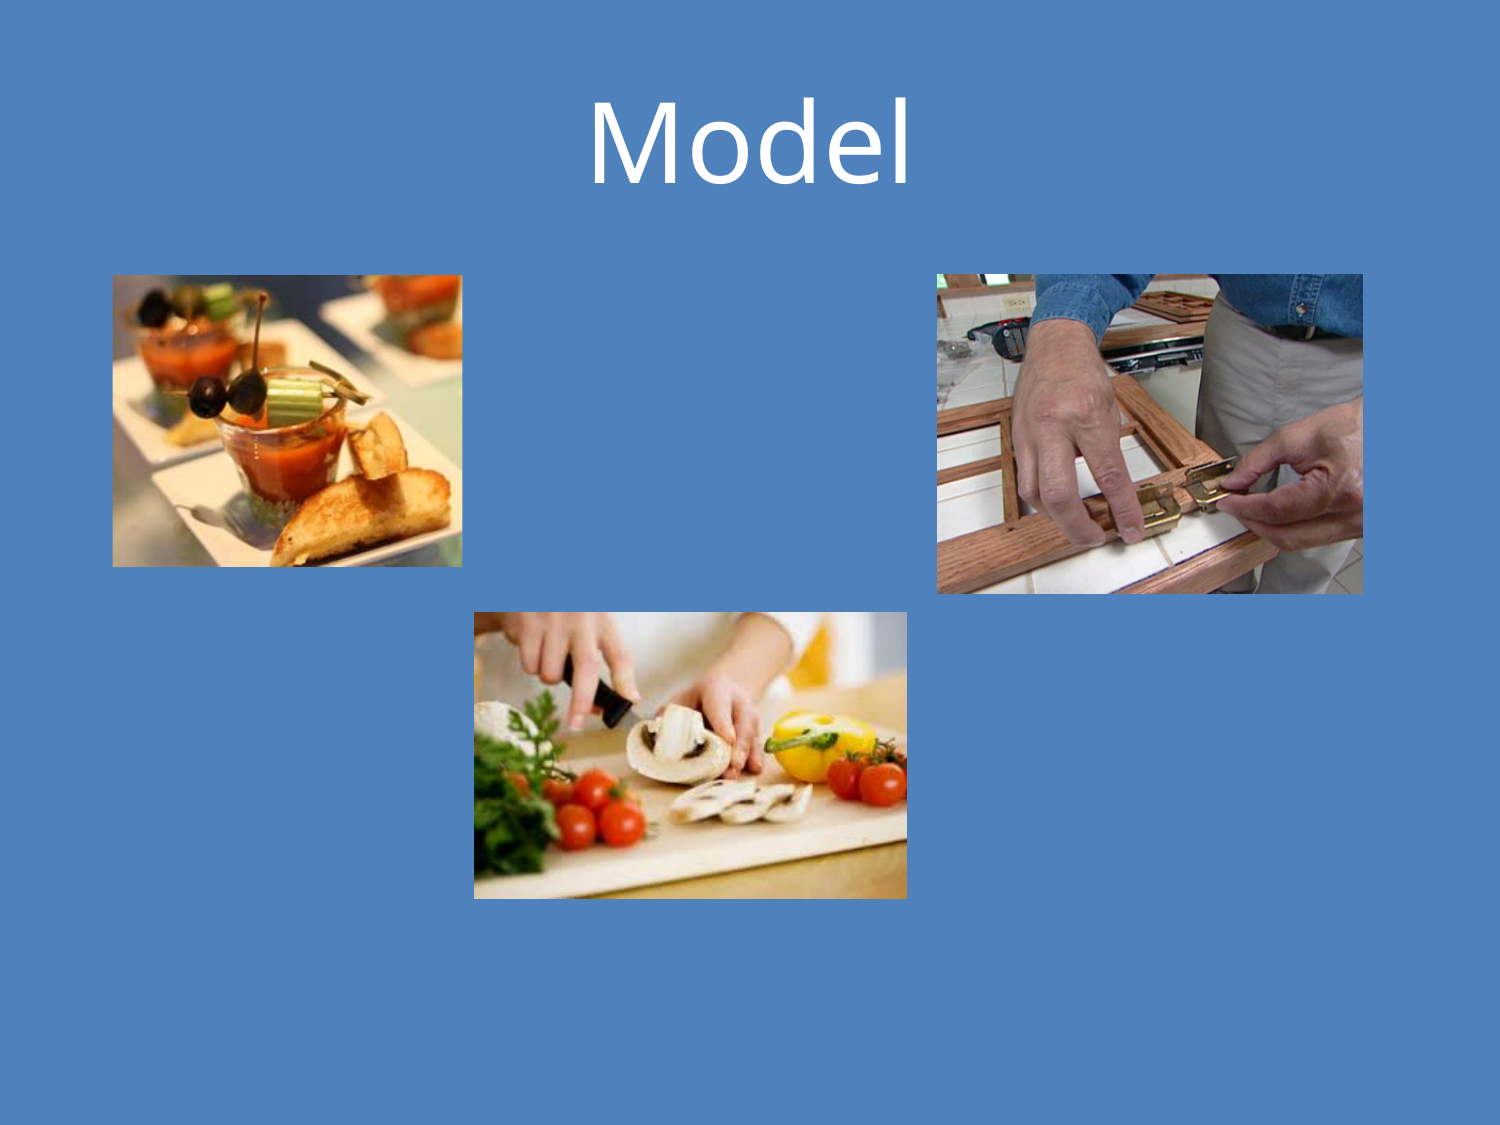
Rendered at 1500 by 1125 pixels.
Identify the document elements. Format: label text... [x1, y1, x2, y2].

picture [937, 274, 1363, 594]
picture [112, 274, 463, 567]
picture [474, 612, 907, 899]
title Model [75, 45, 1425, 233]
